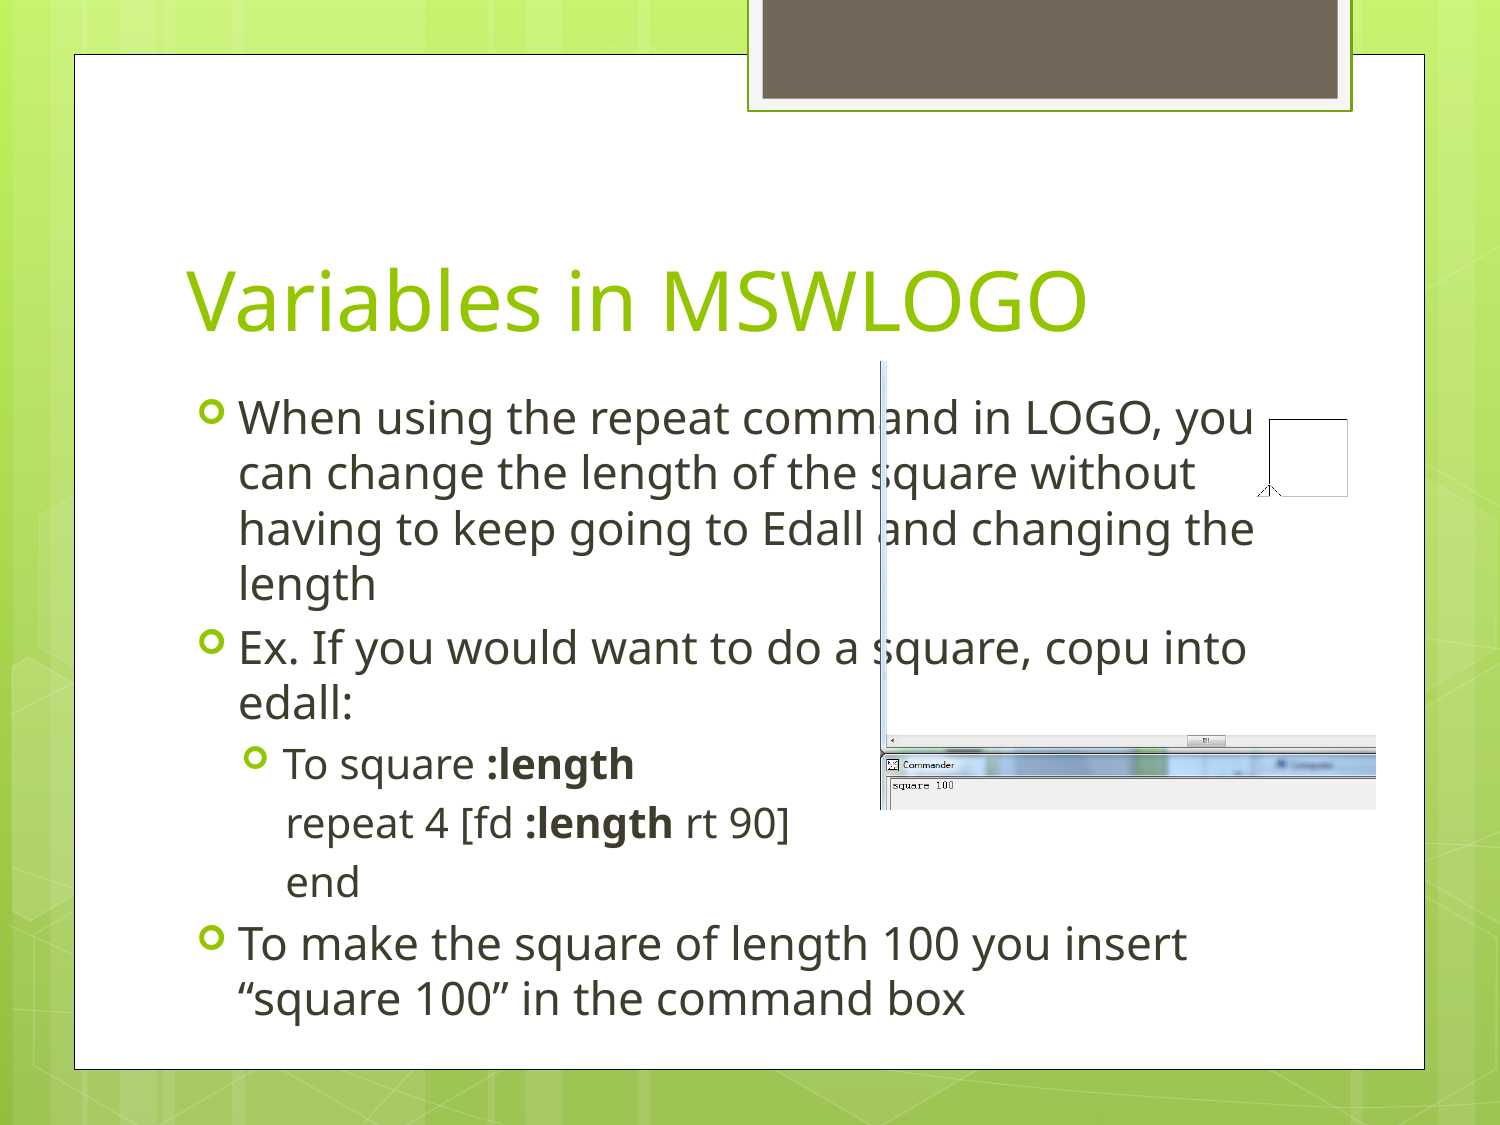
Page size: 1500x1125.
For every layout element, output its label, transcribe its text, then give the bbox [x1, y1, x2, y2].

list When using the repeat command in LOGO, you can change the length of the square without having to keep going to Edall and changing the length Ex. If you would want to do a square, copu into edall: To square :length repeat 4 [fd :length rt 90] end To make the square of length 100 you insert “square 100” in the command box [171, 381, 1283, 1035]
picture [879, 361, 1377, 810]
title Variables in MSWLOGO [171, 168, 1324, 357]
